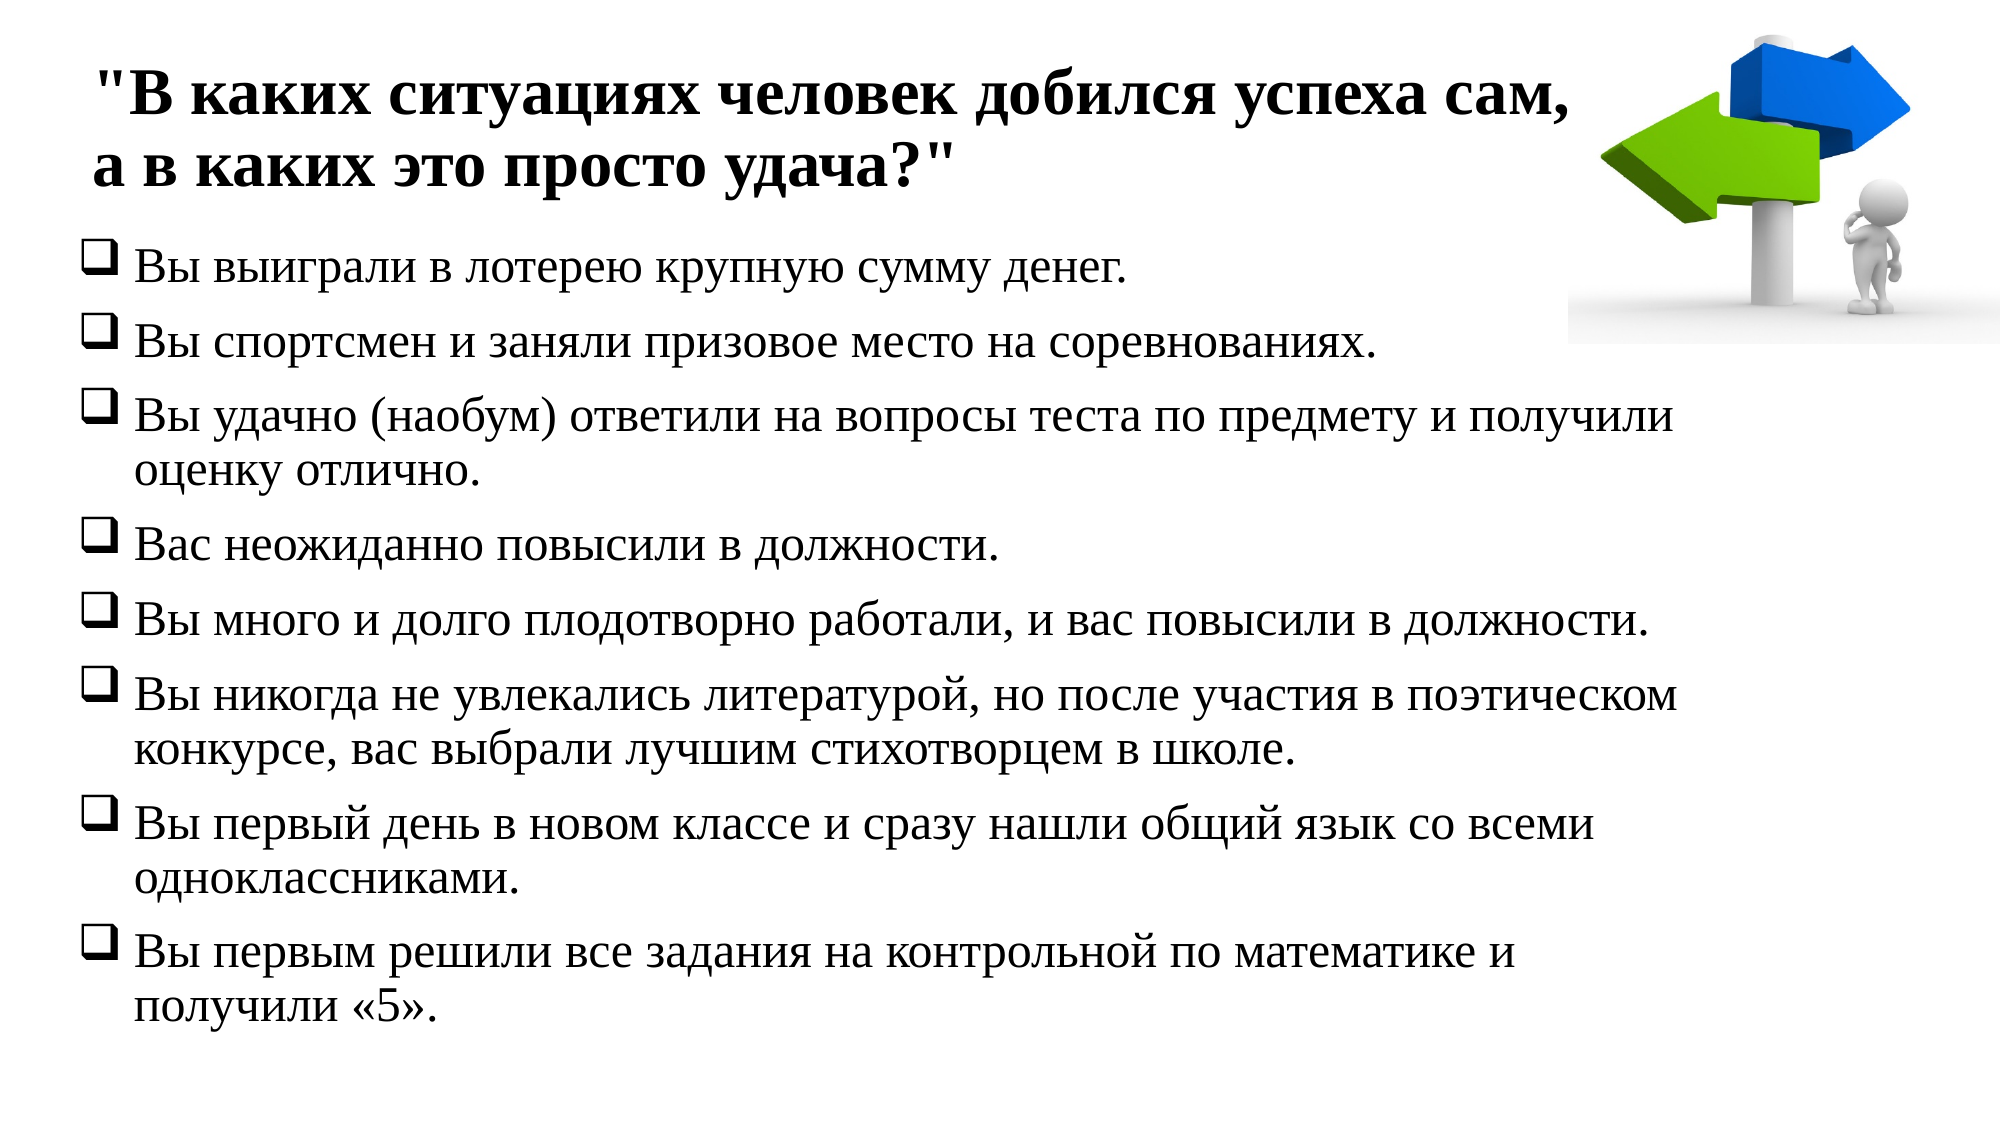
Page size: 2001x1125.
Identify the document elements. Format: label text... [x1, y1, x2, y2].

list Вы выиграли в лотерею крупную сумму денег. Вы спортсмен и заняли призовое место на соревнованиях. Вы удачно (наобум) ответили на вопросы теста по предмету и получили оценку отлично. Вас неожиданно повысили в должности. Вы много и долго плодотворно работали, и вас повысили в должности. Вы никогда не увлекались литературой, но после участия в поэтическом конкурсе, вас выбрали лучшим стихотворцем в школе. Вы первый день в новом классе и сразу нашли общий язык со всеми одноклассниками. Вы первым решили все задания на контрольной по математике и получили «5». [62, 231, 1740, 1005]
title "В каких ситуациях человек добился успеха сам, а в каких это просто удача?" [77, 29, 1568, 209]
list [1568, 6, 2000, 344]
